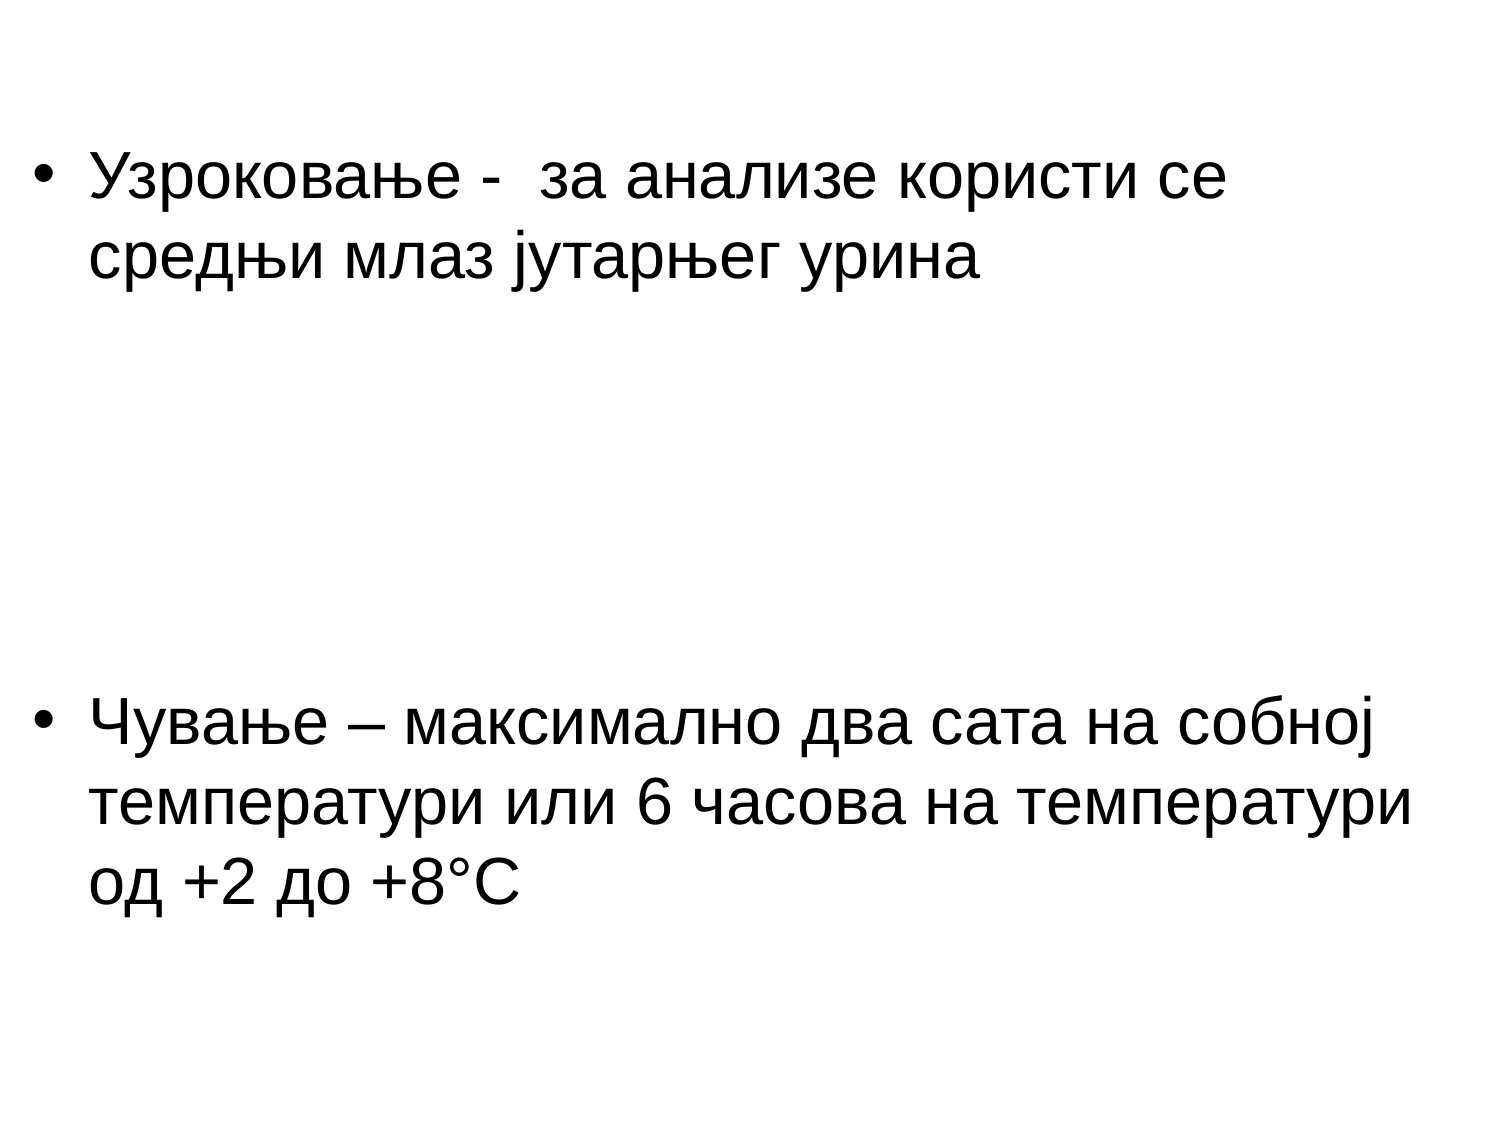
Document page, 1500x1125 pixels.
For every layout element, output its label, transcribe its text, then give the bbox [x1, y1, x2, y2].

list Узроковање - за анализе користи се средњи млаз јутарњег урина Чување – максимално два сата на собној температури или 6 часова на температури од +2 до +8°С [17, 30, 1483, 1106]
